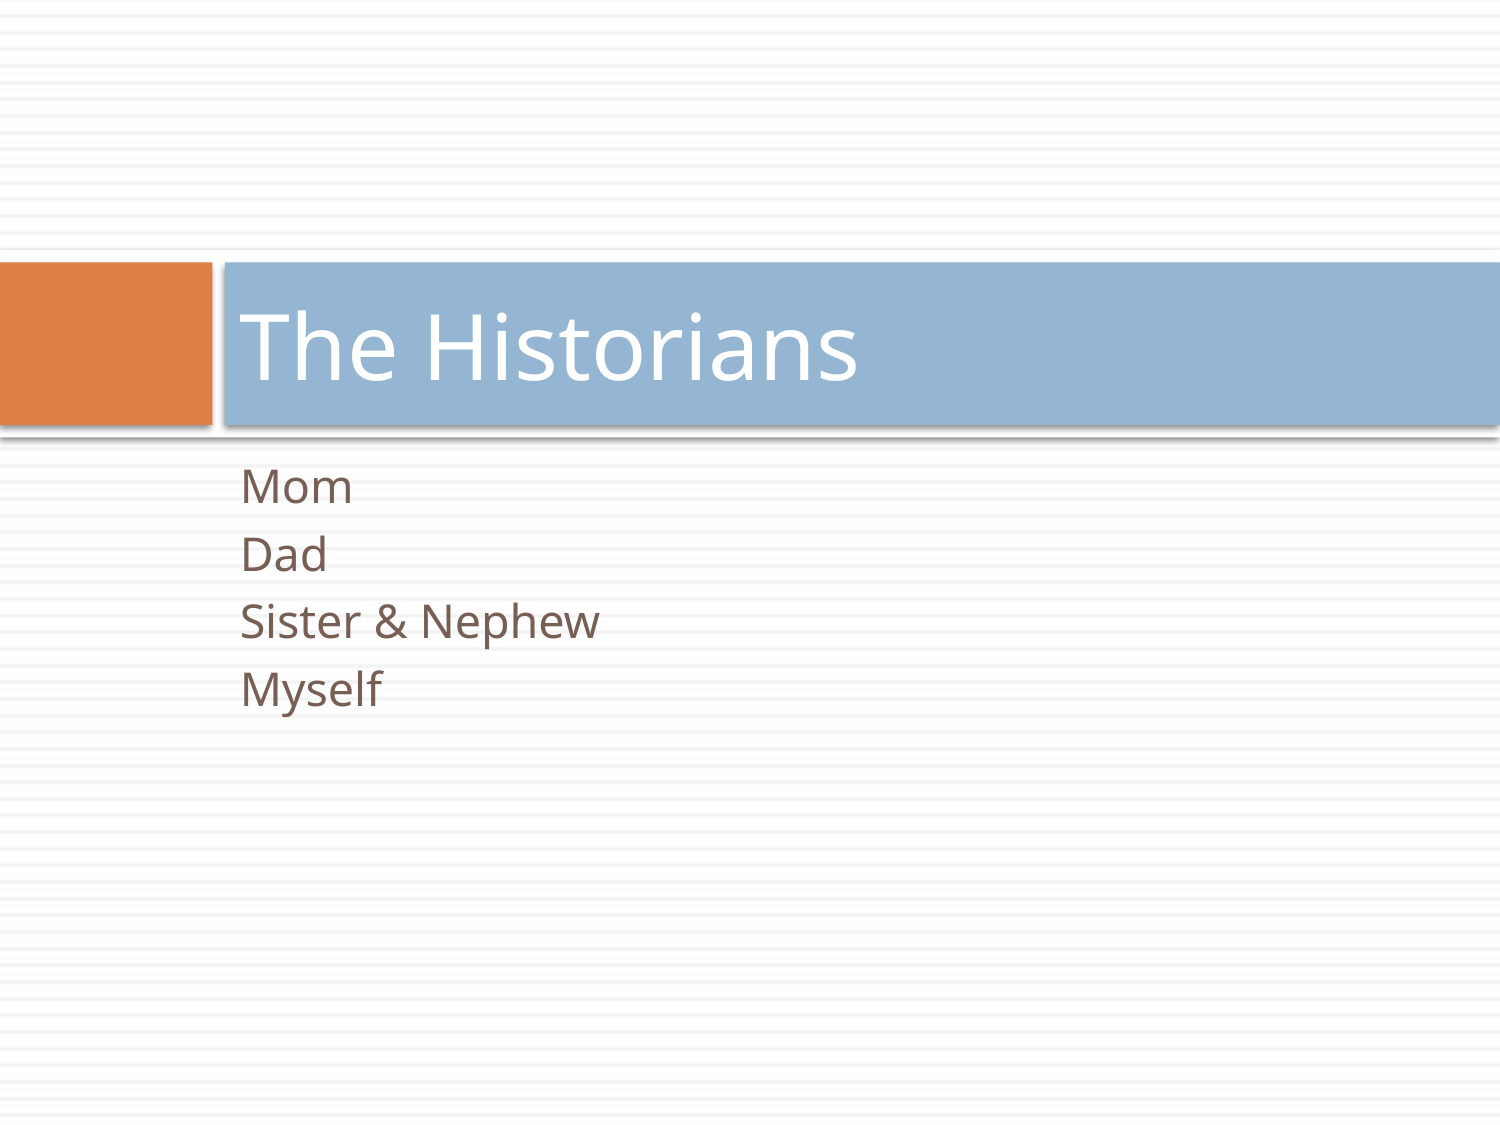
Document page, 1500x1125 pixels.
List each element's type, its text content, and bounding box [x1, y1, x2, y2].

list Mom Dad Sister & Nephew Myself [225, 450, 1394, 725]
title The Historians [225, 262, 1475, 425]
